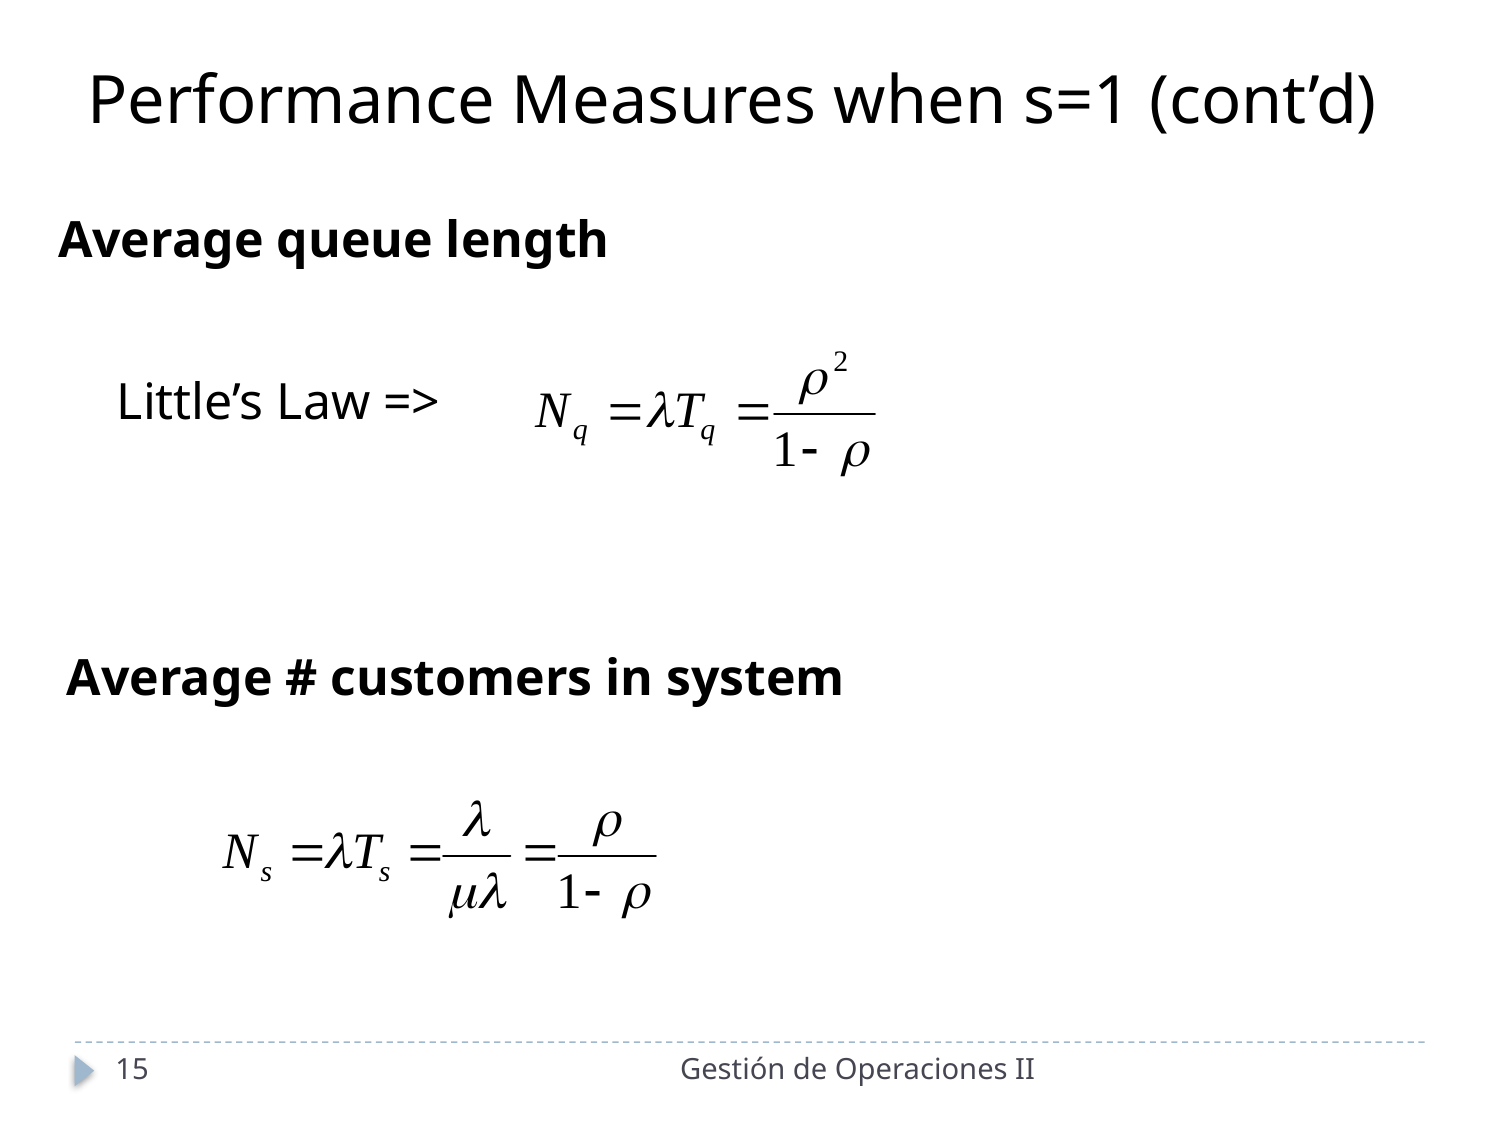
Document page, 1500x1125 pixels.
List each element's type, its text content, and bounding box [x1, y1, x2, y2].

slide_number 15 [100, 1042, 426, 1103]
text_box Average queue length [43, 199, 625, 275]
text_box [212, 787, 667, 929]
text_box Performance Measures when s=1 (cont’d) [72, 49, 1394, 145]
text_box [524, 337, 885, 487]
text_box Average # customers in system [52, 638, 860, 713]
footer Gestión de Operaciones II [475, 1042, 1051, 1103]
text_box Little’s Law => [102, 362, 469, 438]
